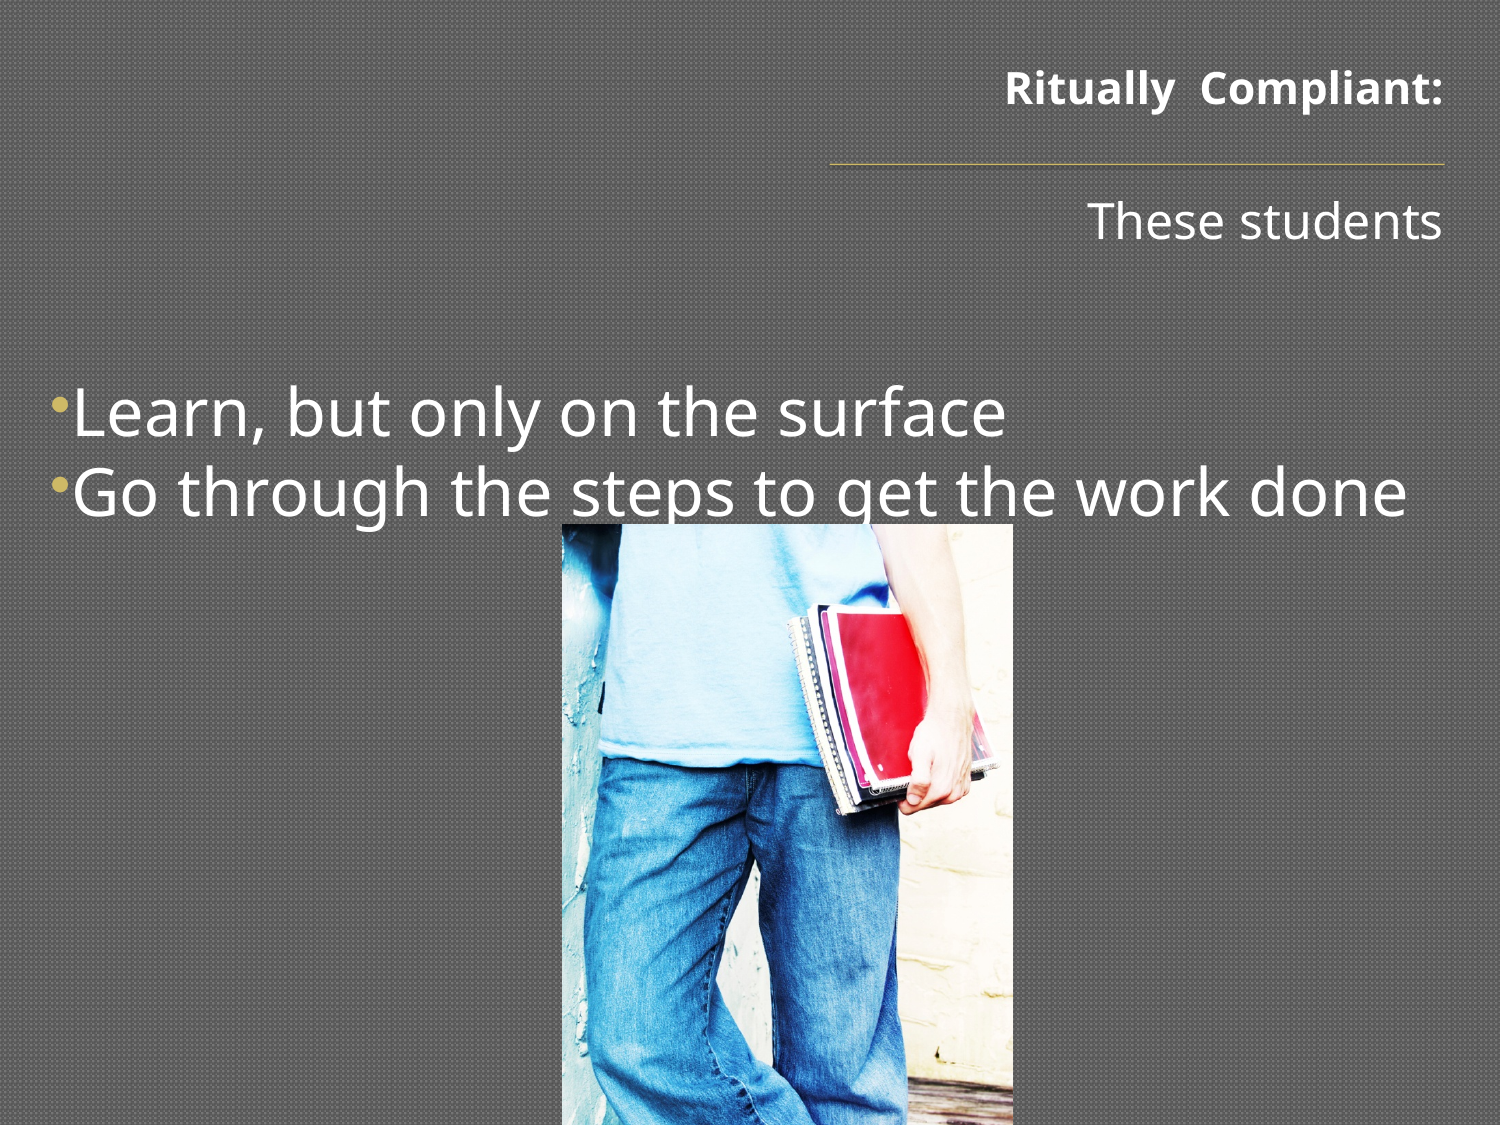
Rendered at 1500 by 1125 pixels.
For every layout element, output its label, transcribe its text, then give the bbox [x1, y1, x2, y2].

list Learn, but only on the surface Go through the steps to get the work done [37, 362, 1460, 1015]
title Ritually Compliant: [814, 50, 1460, 175]
picture [562, 524, 1014, 1125]
list These students [814, 181, 1460, 357]
